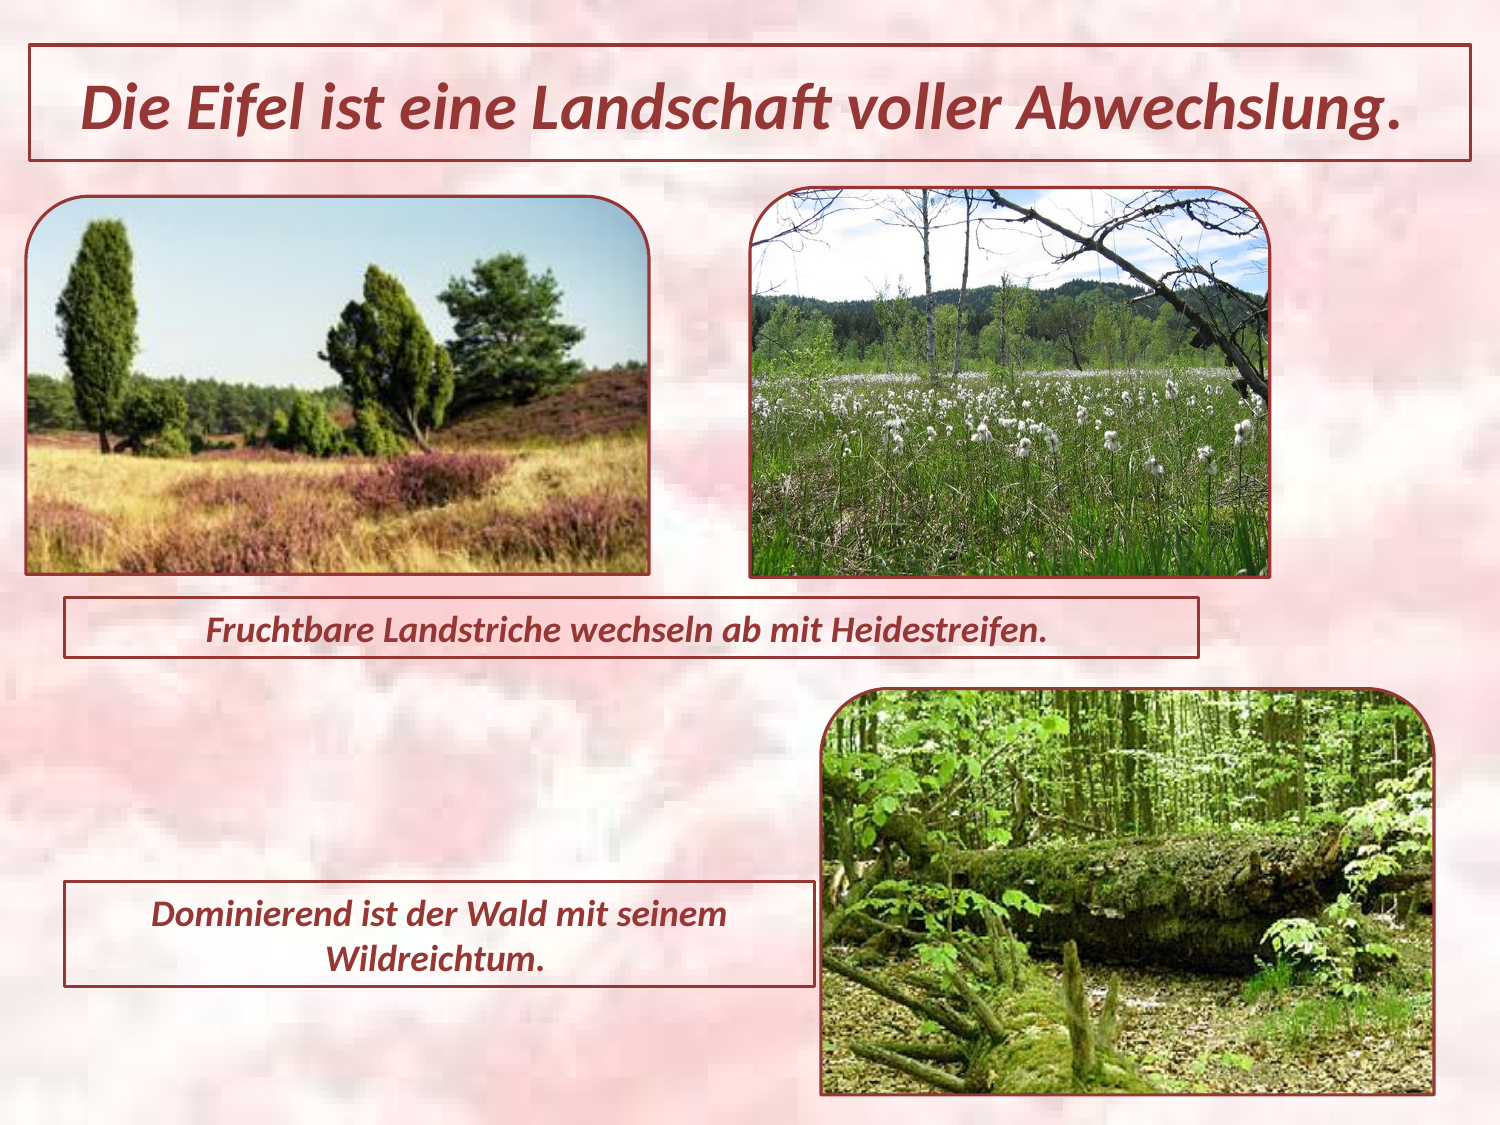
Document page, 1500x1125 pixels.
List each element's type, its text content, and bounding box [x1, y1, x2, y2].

text_box Dominierend ist der Wald mit seinem Wildreichtum. [64, 881, 815, 987]
picture [0, 0, 1500, 1125]
title Die Eifel ist eine Landschaft voller Abwechslung. [29, 45, 1471, 161]
text_box Fruchtbare Landstriche wechseln ab mit Heidestreifen. [64, 597, 1199, 658]
